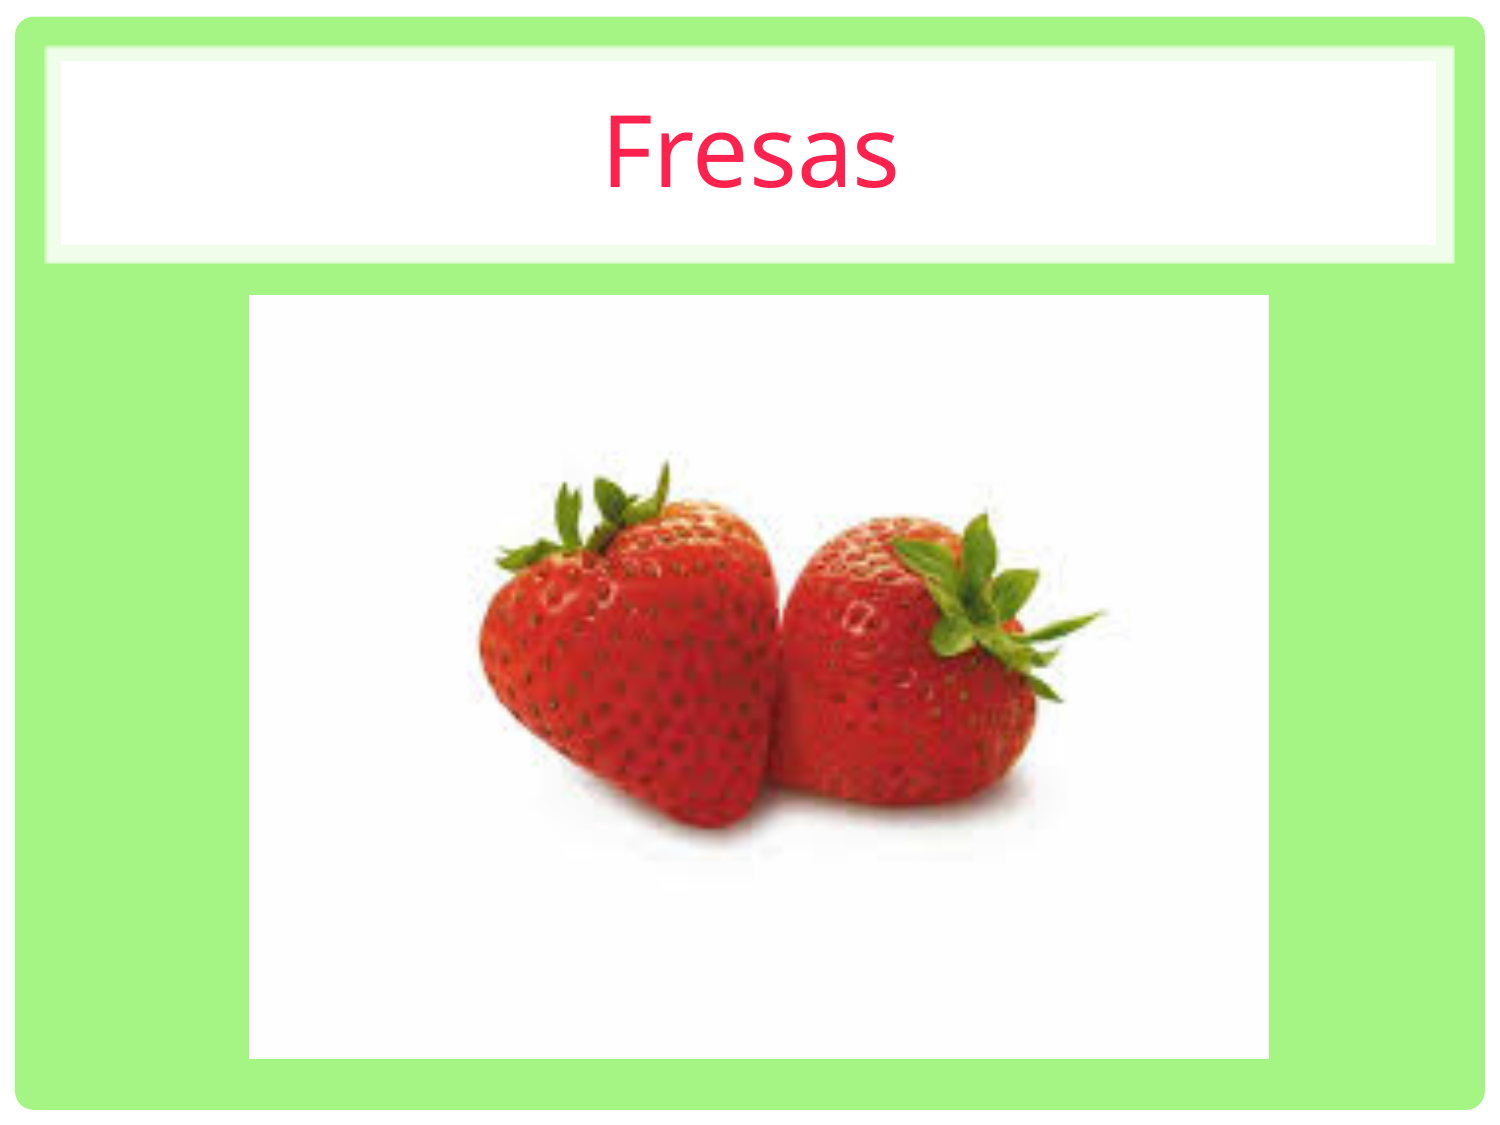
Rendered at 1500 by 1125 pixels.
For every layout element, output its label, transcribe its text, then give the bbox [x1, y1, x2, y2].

picture [249, 295, 1269, 1060]
text_box Fresas [127, 80, 1375, 215]
